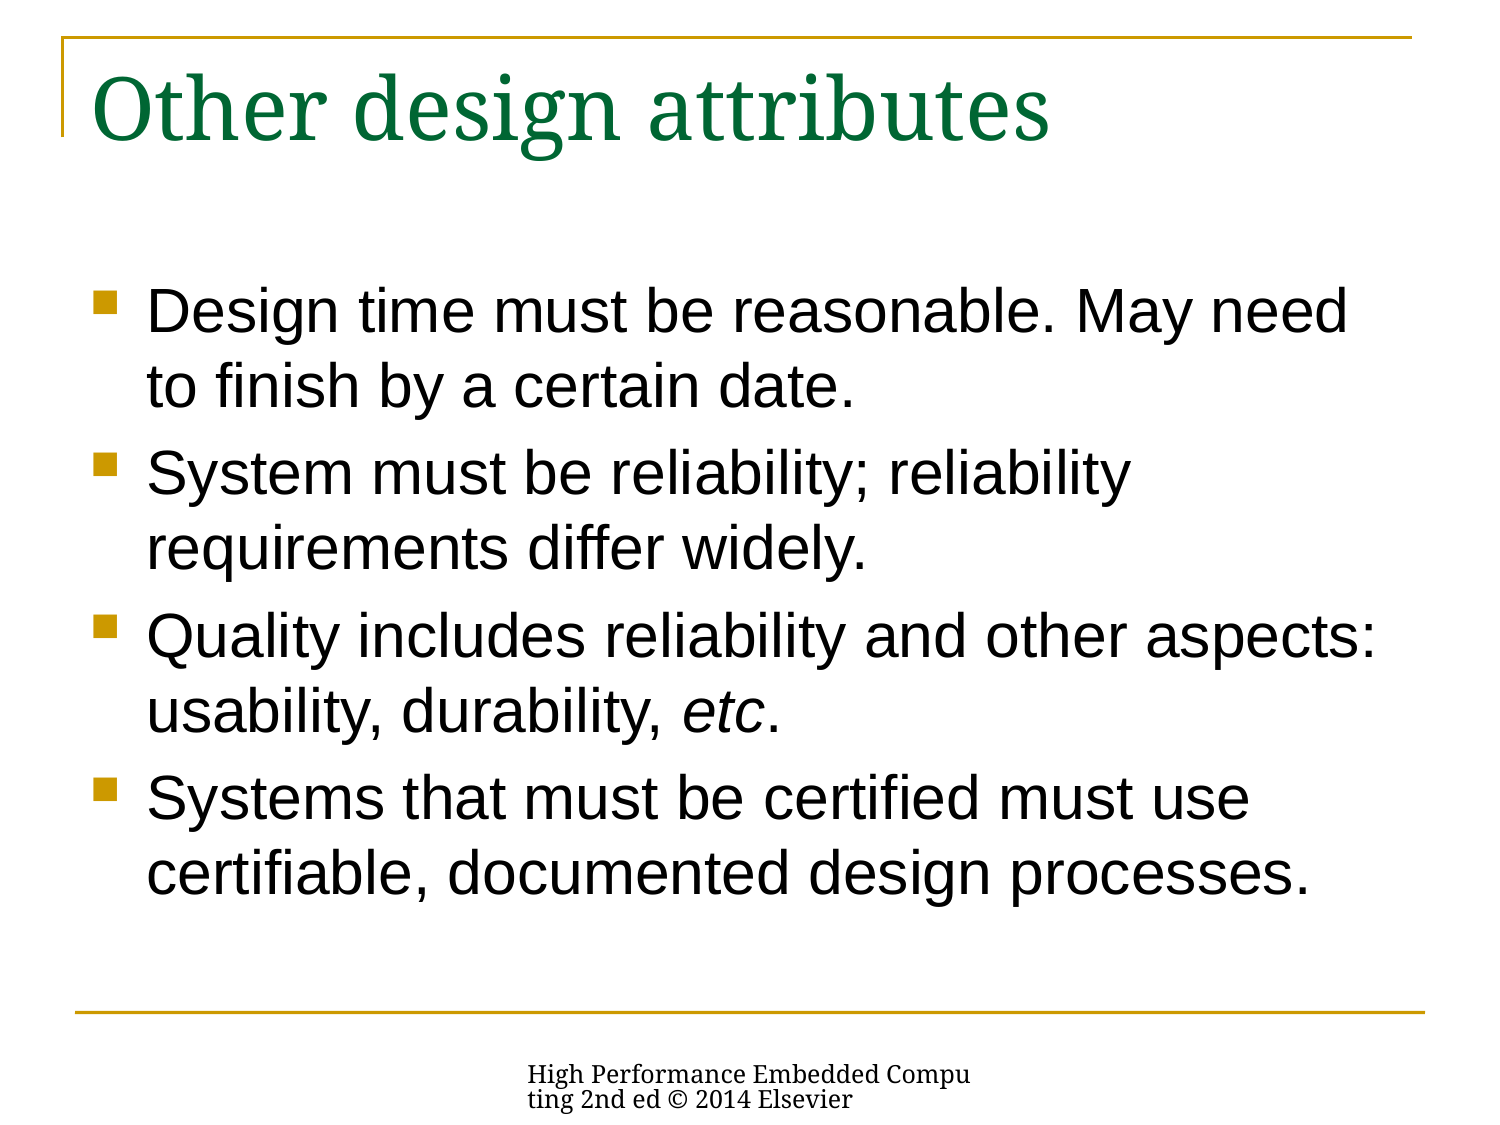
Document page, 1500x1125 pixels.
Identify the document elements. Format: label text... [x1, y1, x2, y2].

list Design time must be reasonable. May need to finish by a certain date. System must be reliability; reliability requirements differ widely. Quality includes reliability and other aspects: usability, durability, etc. Systems that must be certified must use certifiable, documented design processes. [75, 262, 1425, 1006]
footer High Performance Embedded Computing 2nd ed © 2014 Elsevier [512, 1025, 988, 1100]
title Other design attributes [75, 45, 1425, 233]
